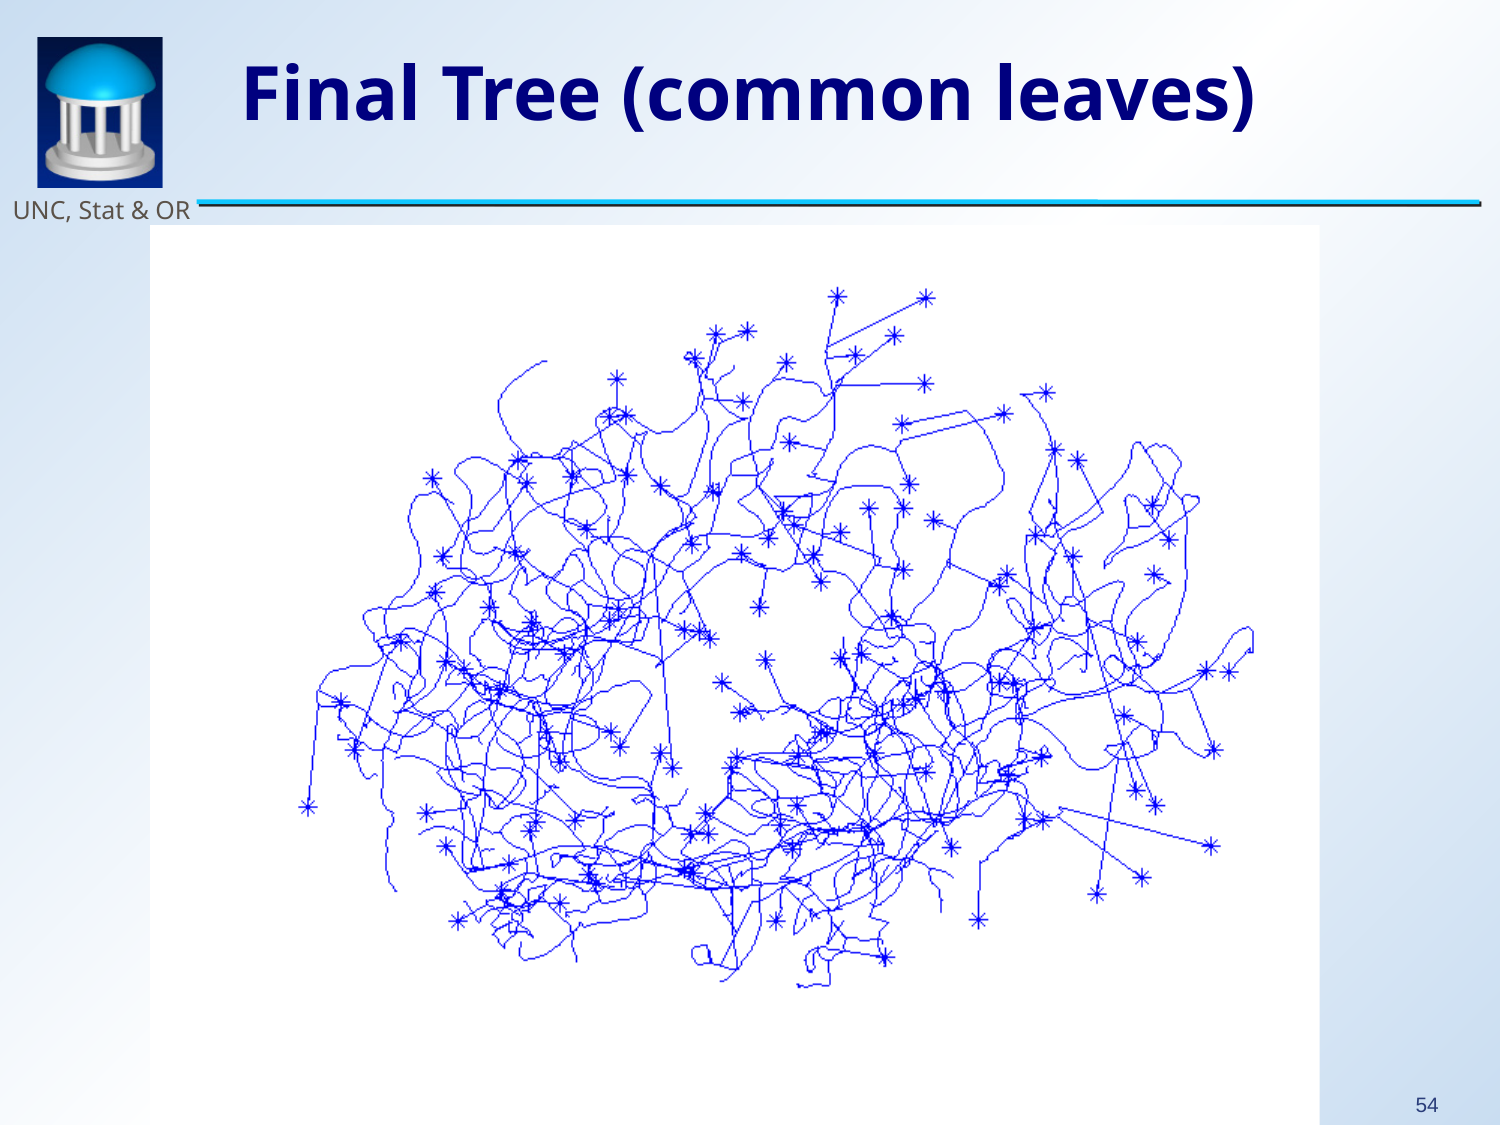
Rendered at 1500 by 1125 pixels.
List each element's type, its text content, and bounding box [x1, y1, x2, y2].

picture [149, 224, 1320, 1125]
title Final Tree (common leaves) [224, 24, 1398, 156]
